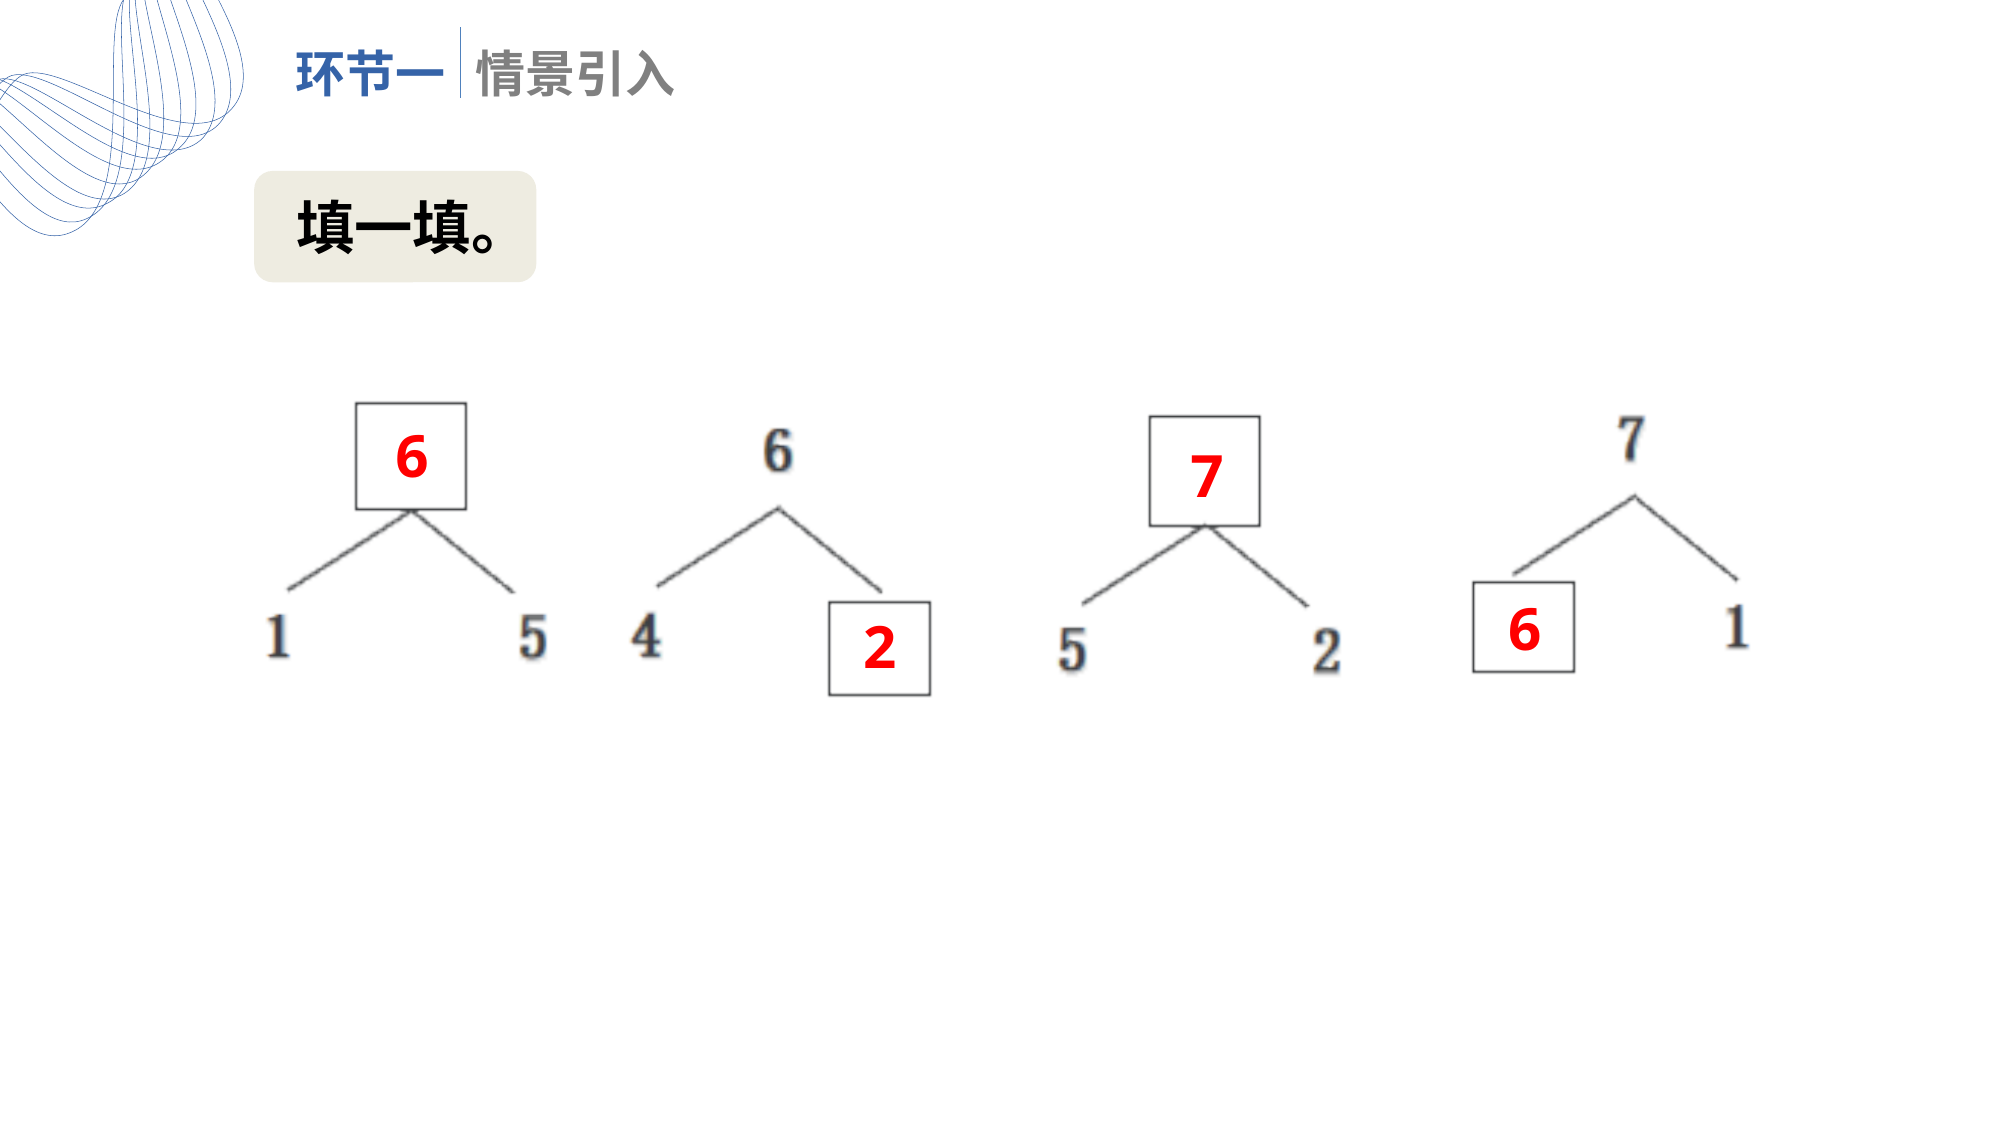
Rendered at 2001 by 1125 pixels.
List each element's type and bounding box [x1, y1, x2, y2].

picture [206, 363, 1827, 741]
text_box [254, 170, 543, 283]
